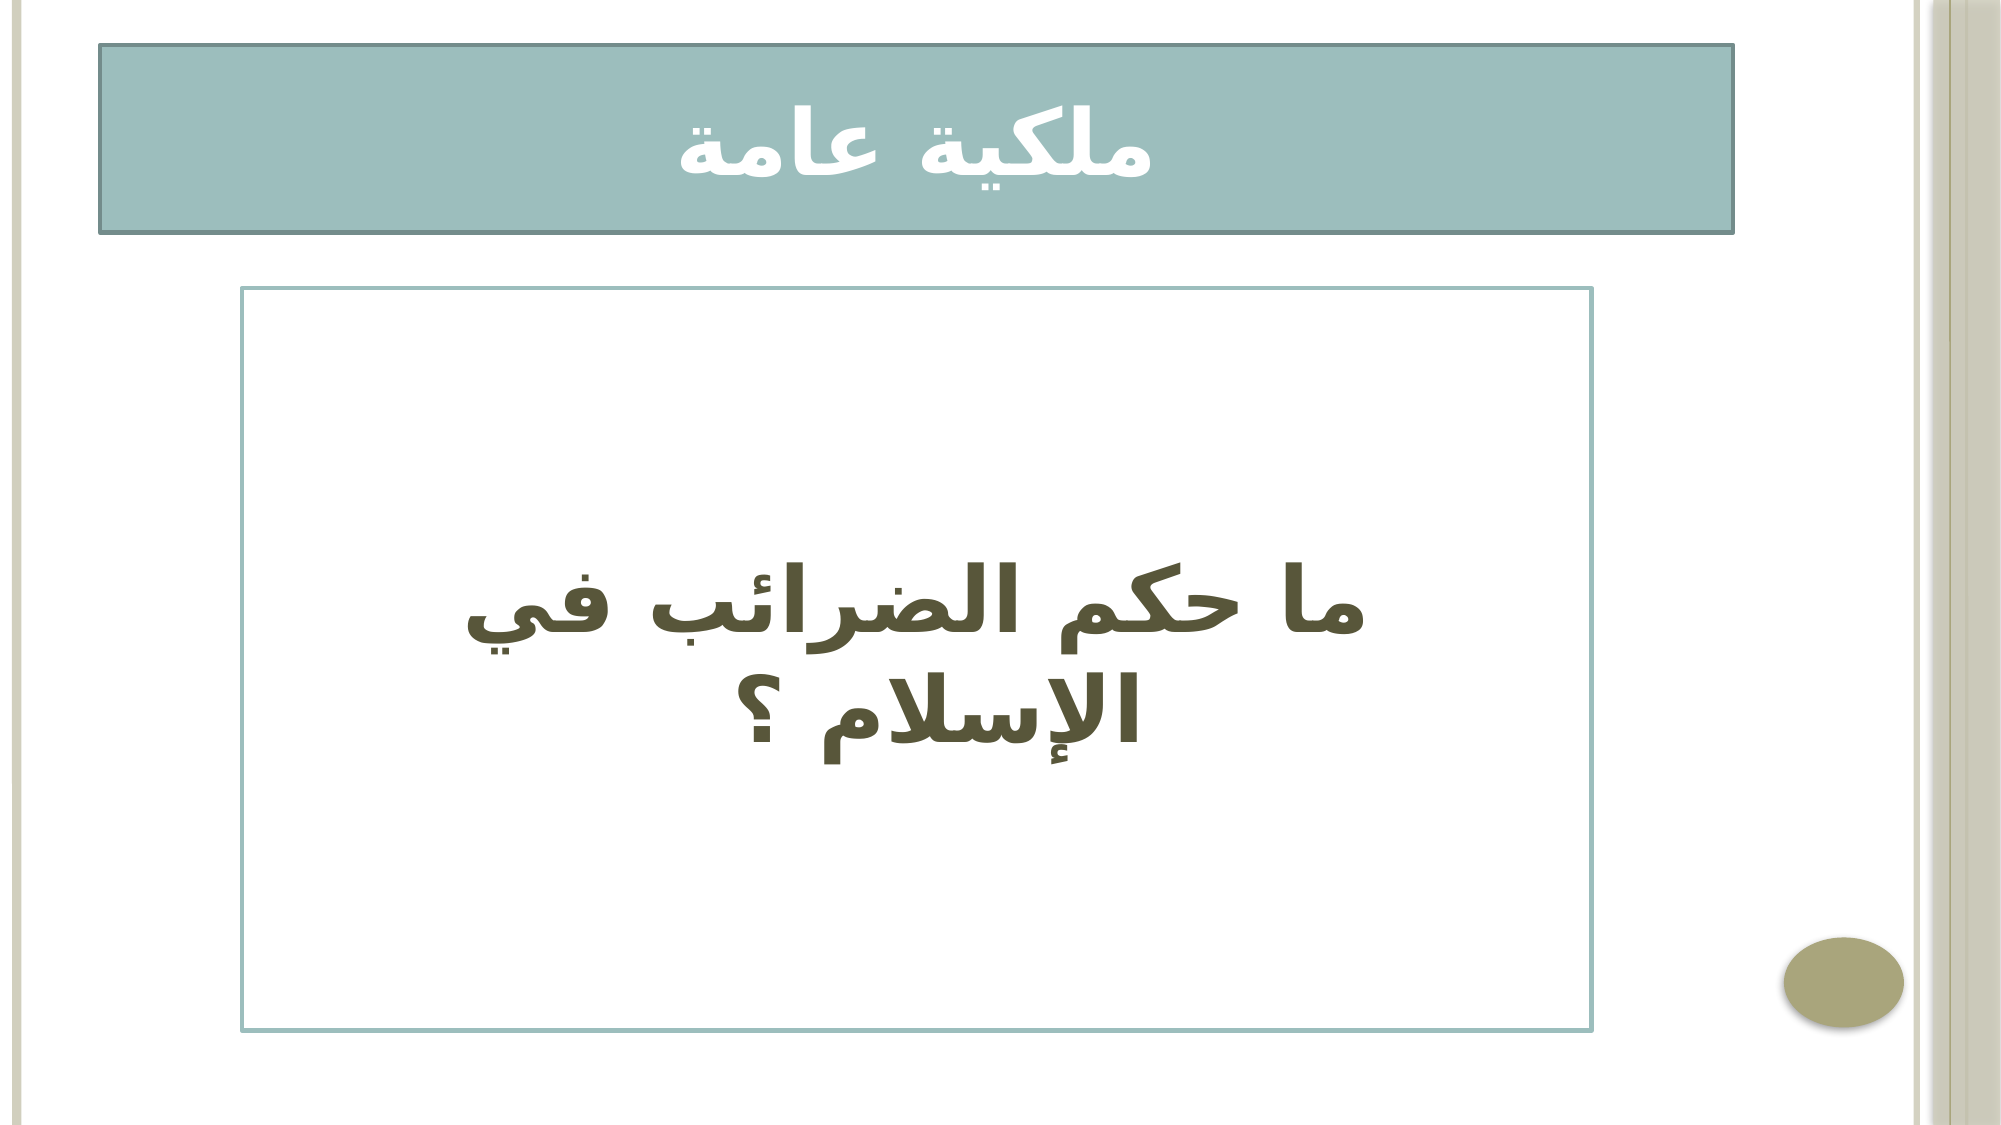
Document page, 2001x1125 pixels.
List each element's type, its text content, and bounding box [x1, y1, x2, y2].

list ما حكم الضرائب في الإسلام ؟ [240, 286, 1594, 1033]
title ملكية عامة [98, 43, 1735, 235]
